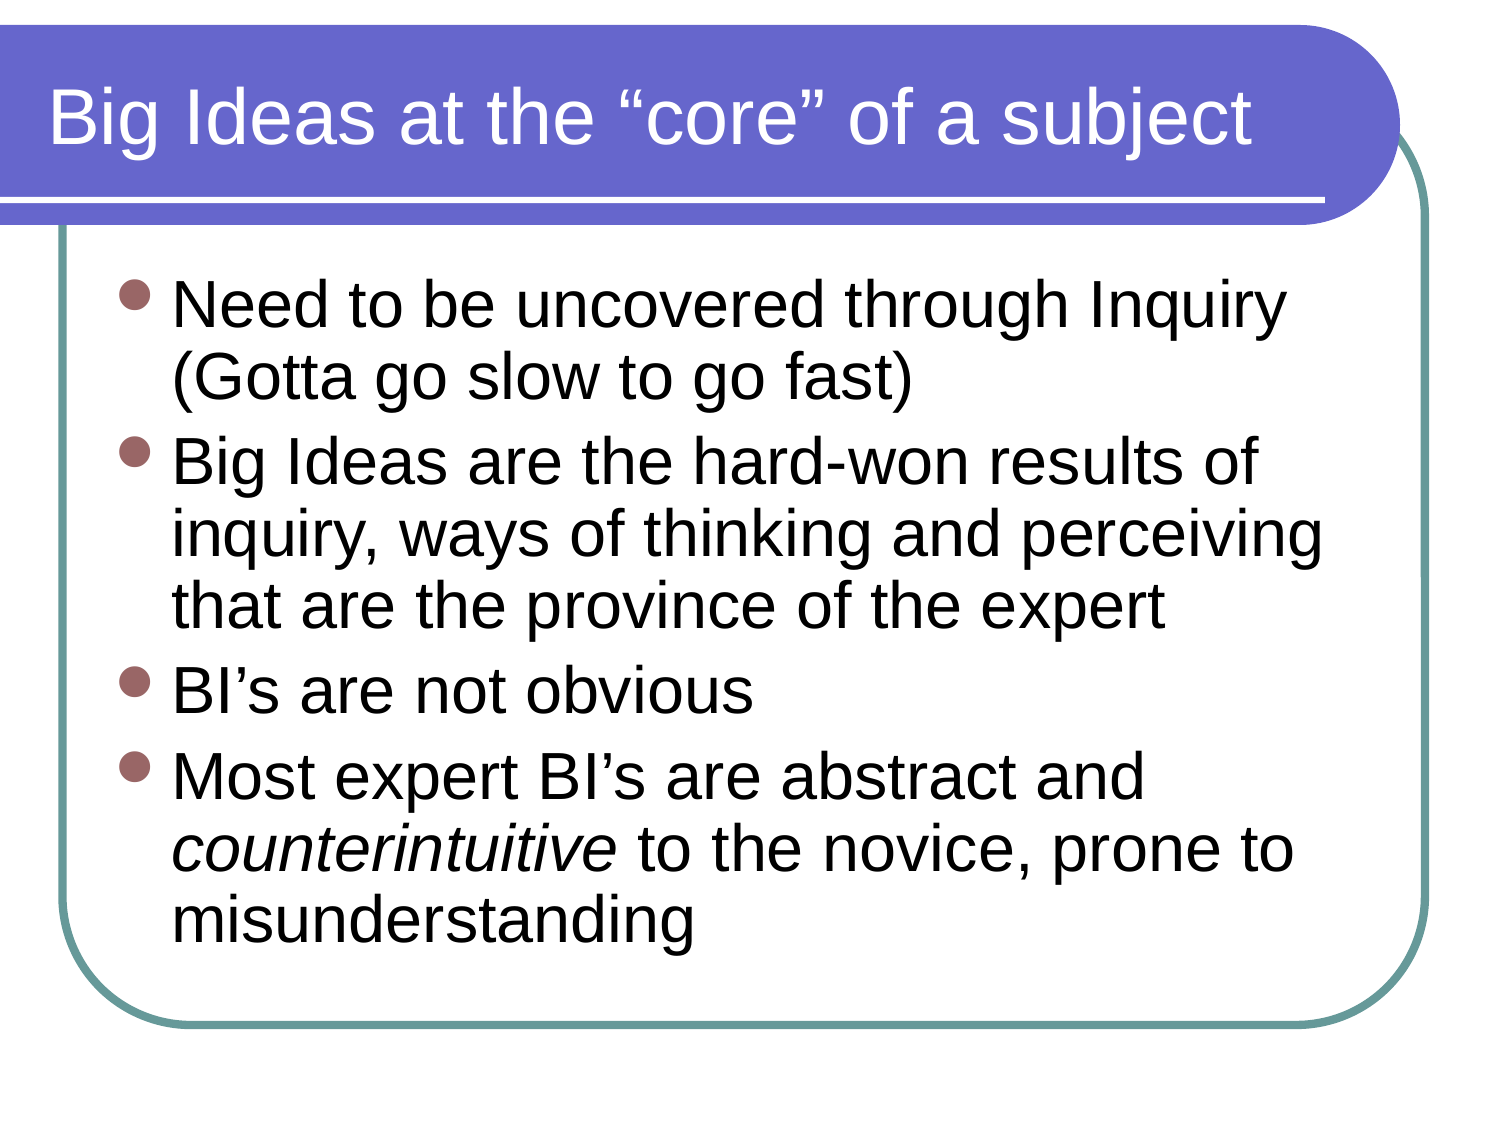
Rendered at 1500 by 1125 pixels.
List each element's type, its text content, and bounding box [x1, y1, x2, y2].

title Big Ideas at the “core” of a subject [31, 37, 1348, 188]
list Need to be uncovered through Inquiry (Gotta go slow to go fast) Big Ideas are the hard-won results of inquiry, ways of thinking and perceiving that are the province of the expert BI’s are not obvious Most expert BI’s are abstract and counterintuitive to the novice, prone to misunderstanding [99, 262, 1401, 988]
